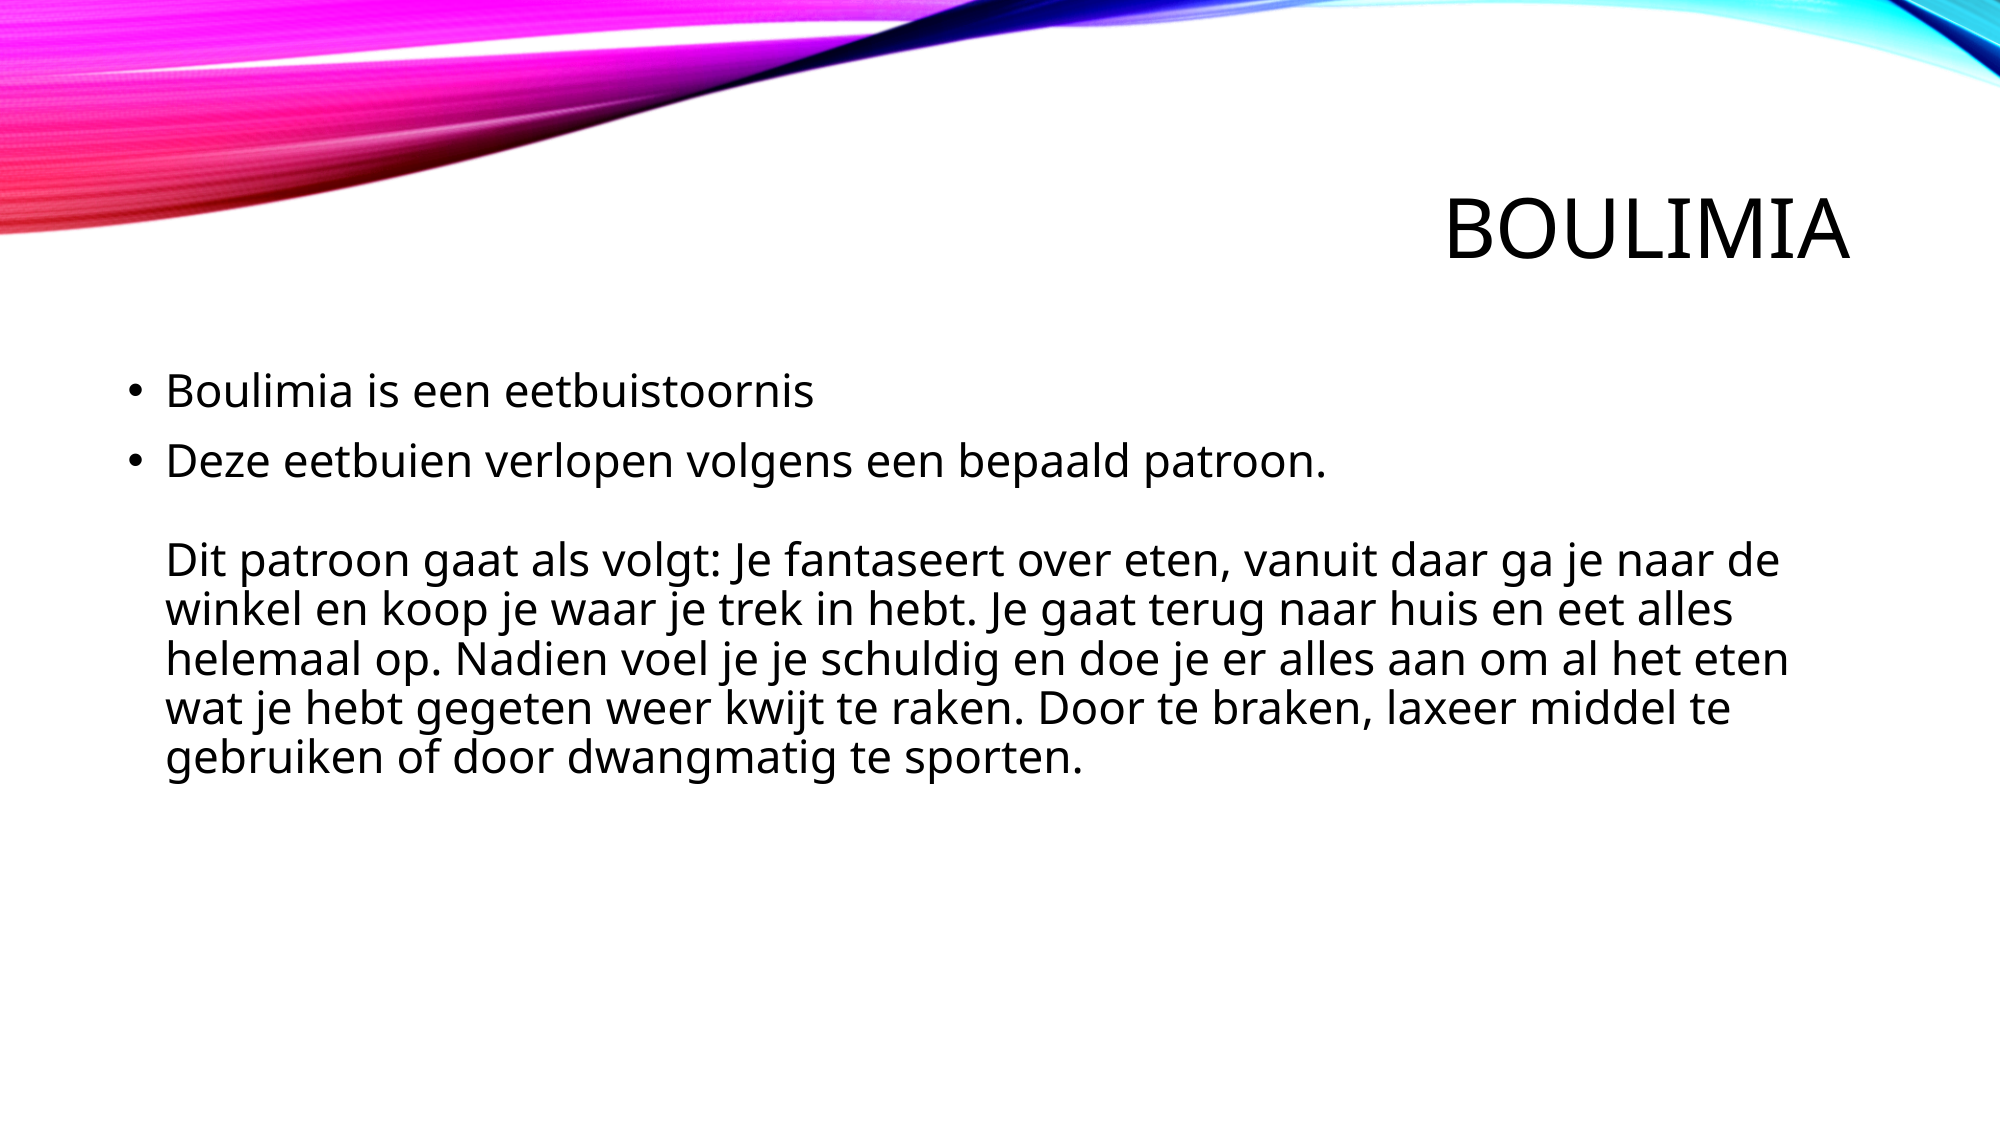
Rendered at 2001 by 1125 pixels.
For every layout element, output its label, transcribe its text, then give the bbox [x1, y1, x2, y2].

list Boulimia is een eetbuistoornis Deze eetbuien verlopen volgens een bepaald patroon. Dit patroon gaat als volgt: Je fantaseert over eten, vanuit daar ga je naar de winkel en koop je waar je trek in hebt. Je gaat terug naar huis en eet alles helemaal op. Nadien voel je je schuldig en doe je er alles aan om al het eten wat je hebt gegeten weer kwijt te raken. Door te braken, laxeer middel te gebruiken of door dwangmatig te sporten. [112, 360, 1888, 1021]
picture [1910, 0, 2000, 45]
title Boulimia [474, 125, 1888, 338]
picture [0, 0, 2000, 237]
picture [1890, 0, 2000, 75]
